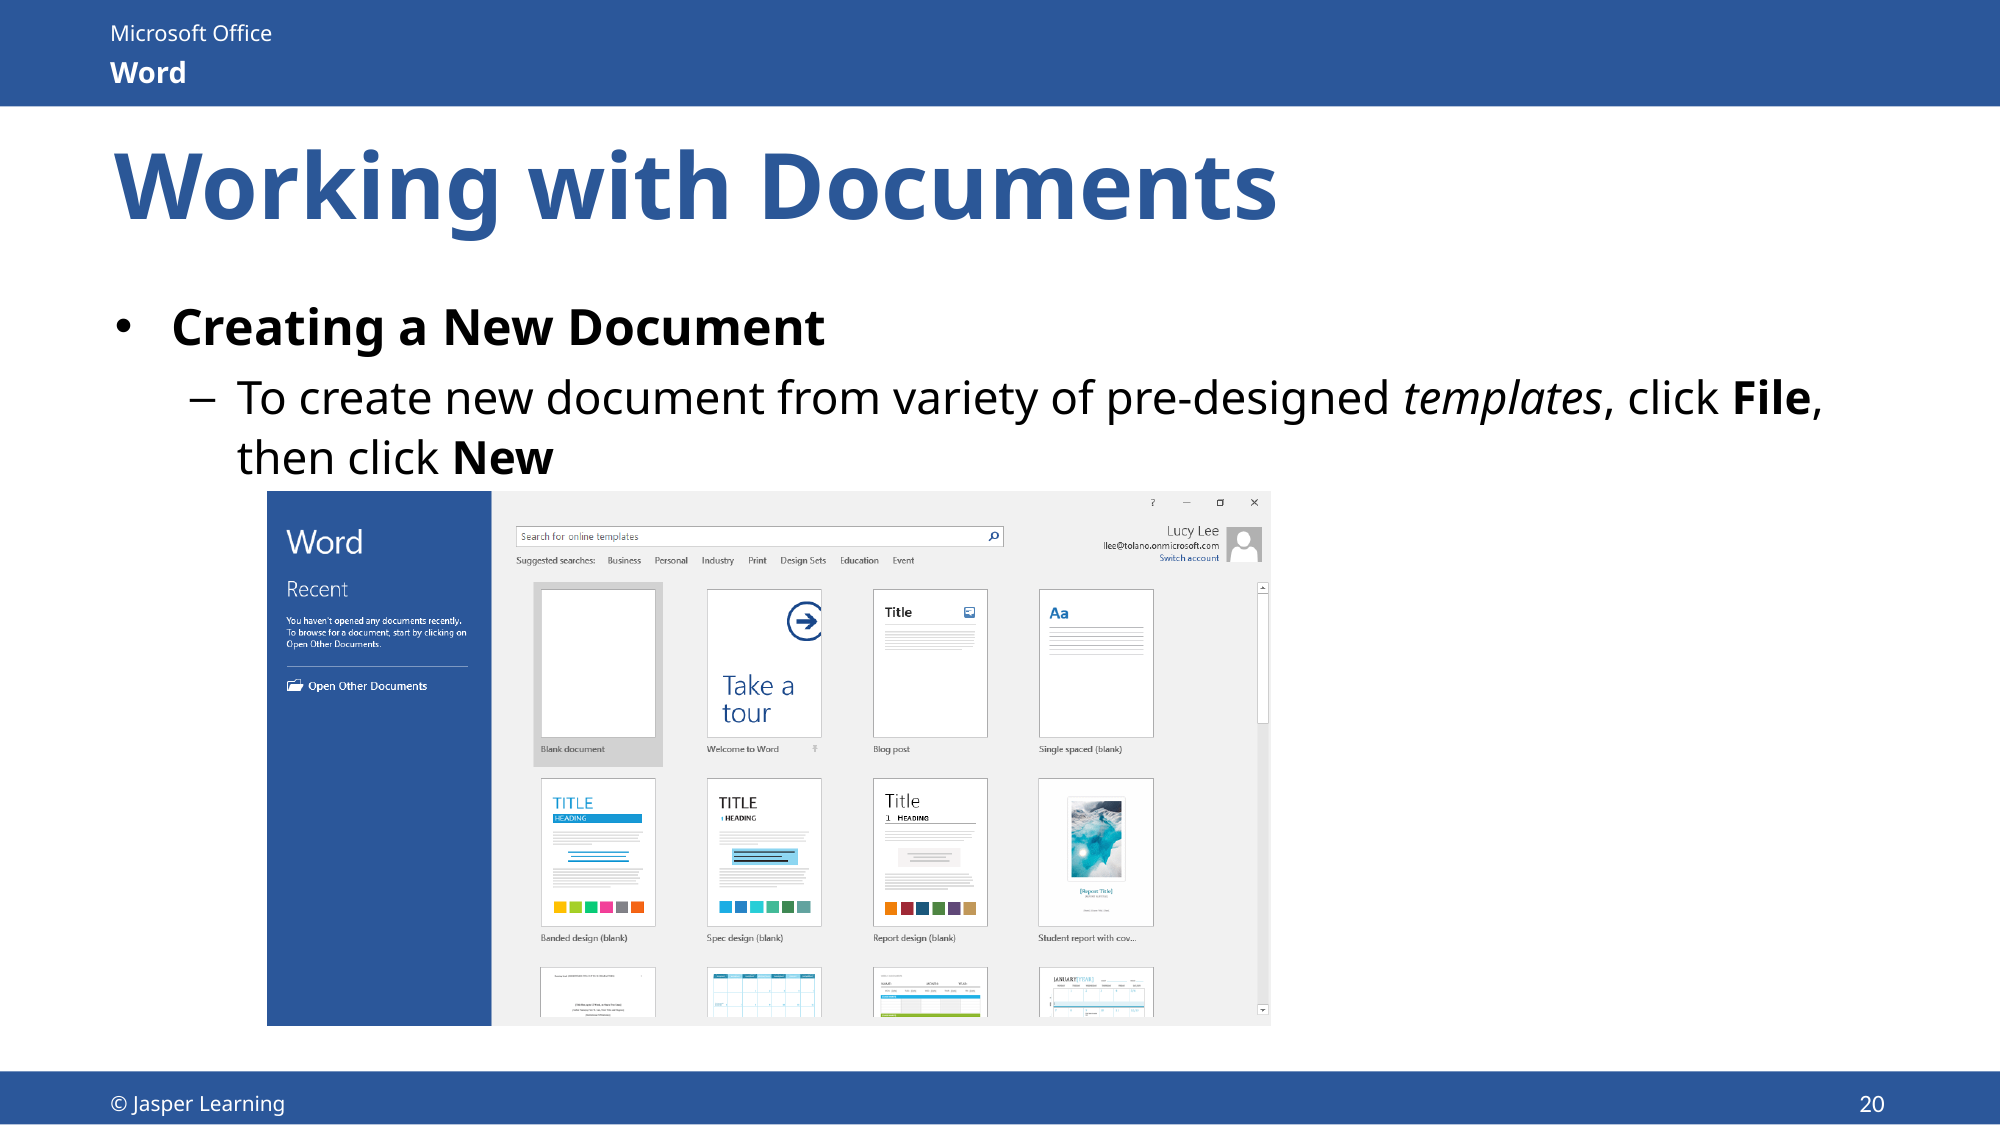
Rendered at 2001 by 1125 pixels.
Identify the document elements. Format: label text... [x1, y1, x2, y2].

picture [267, 491, 1271, 1027]
footer © Jasper Learning [95, 1073, 729, 1125]
title Working with Documents [99, 118, 1866, 248]
list Creating a New Document To create new document from variety of pre-designed templates, click File, then click New [99, 283, 1900, 1026]
slide_number 20 [1433, 1073, 1900, 1125]
